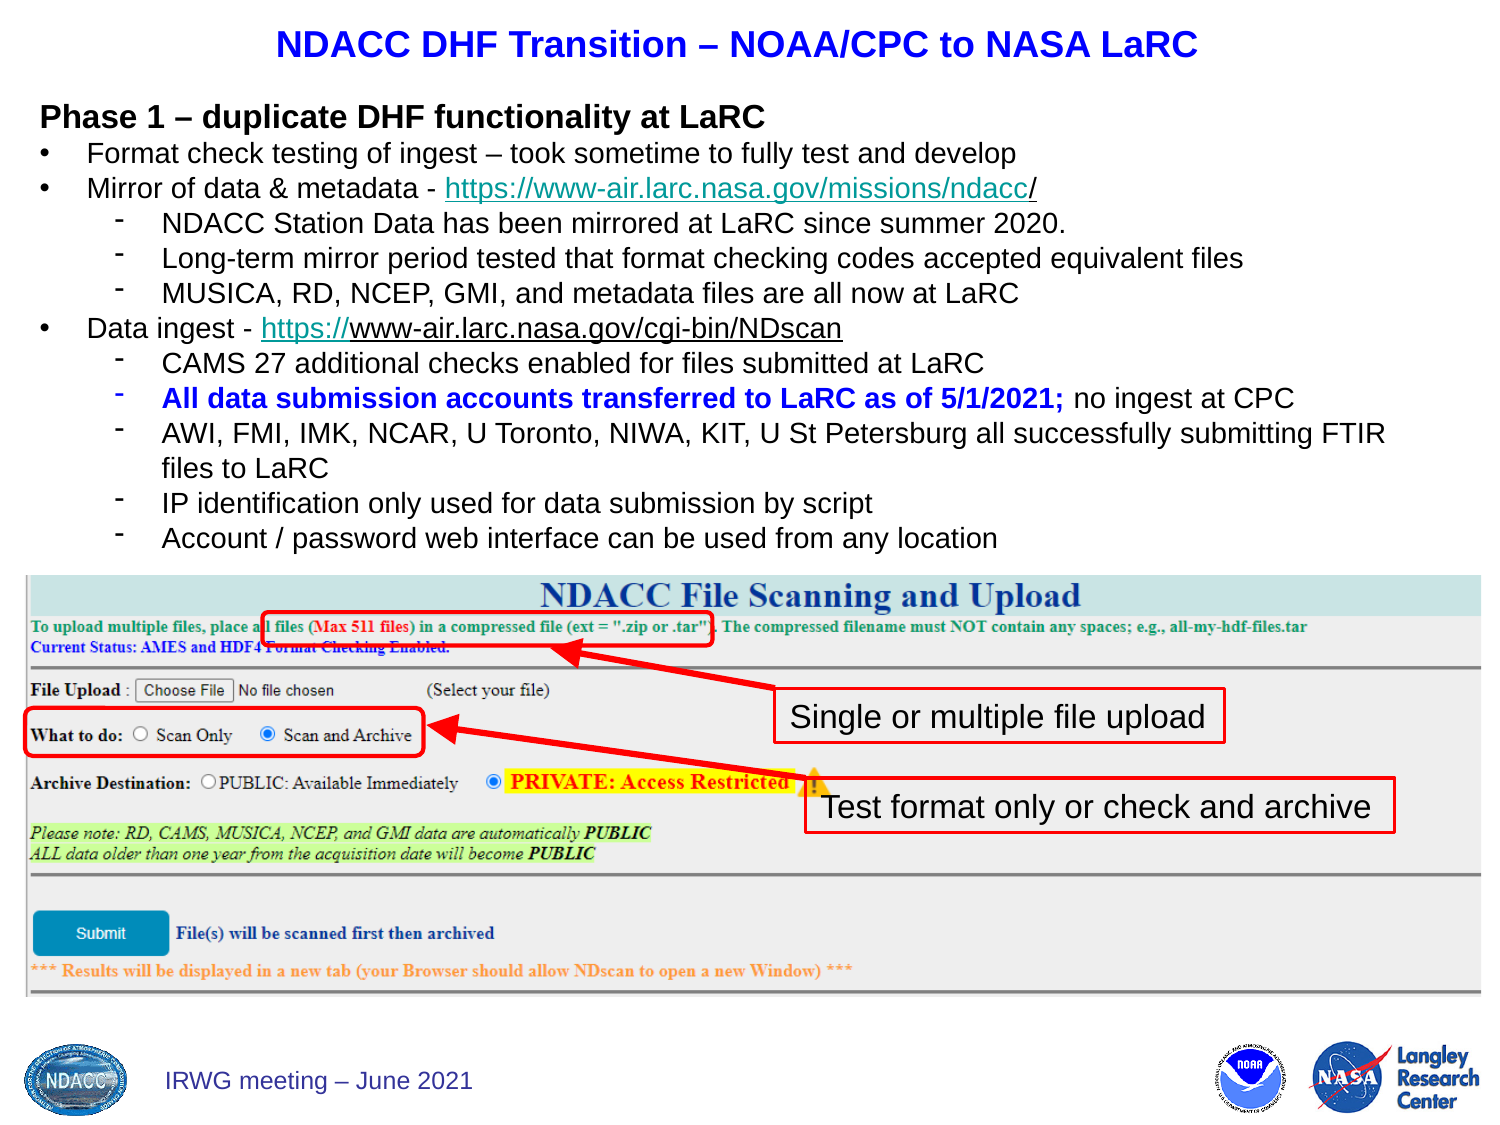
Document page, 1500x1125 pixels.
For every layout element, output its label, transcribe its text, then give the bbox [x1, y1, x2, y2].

text_box Phase 1 – duplicate DHF functionality at LaRC Format check testing of ingest – took sometime to fully test and develop Mirror of data & metadata - https://www-air.larc.nasa.gov/missions/ndacc/ NDACC Station Data has been mirrored at LaRC since summer 2020. Long-term mirror period tested that format checking codes accepted equivalent files MUSICA, RD, NCEP, GMI, and metadata files are all now at LaRC Data ingest - https://www-air.larc.nasa.gov/cgi-bin/NDscan CAMS 27 additional checks enabled for files submitted at LaRC All data submission accounts transferred to LaRC as of 5/1/2021; no ingest at CPC AWI, FMI, IMK, NCAR, U Toronto, NIWA, KIT, U St Petersburg all successfully submitting FTIR files to LaRC IP identification only used for data submission by script Account / password web interface can be used from any location [24, 87, 1450, 562]
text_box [549, 647, 776, 689]
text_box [426, 724, 807, 779]
text_box NDACC DHF Transition – NOAA/CPC to NASA LaRC [50, 12, 1425, 73]
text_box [24, 1041, 1482, 1116]
picture [24, 574, 1482, 998]
